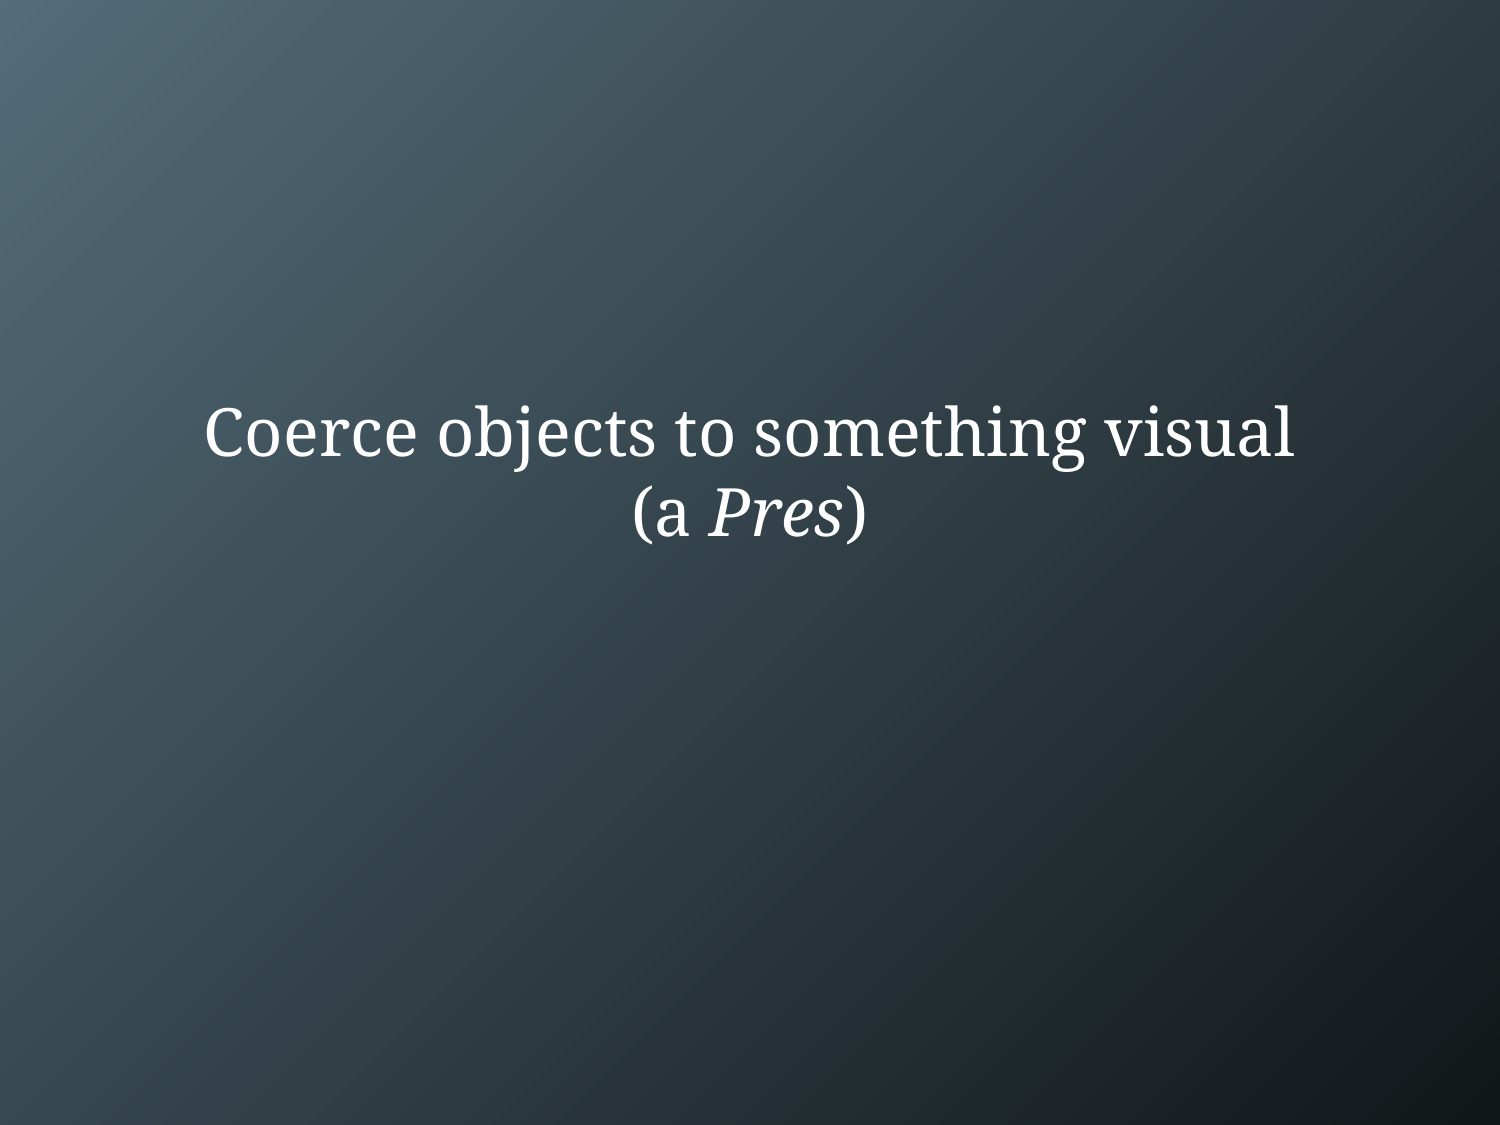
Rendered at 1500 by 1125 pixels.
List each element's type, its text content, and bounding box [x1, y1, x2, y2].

title Coerce objects to something visual (a Pres) [112, 349, 1388, 591]
